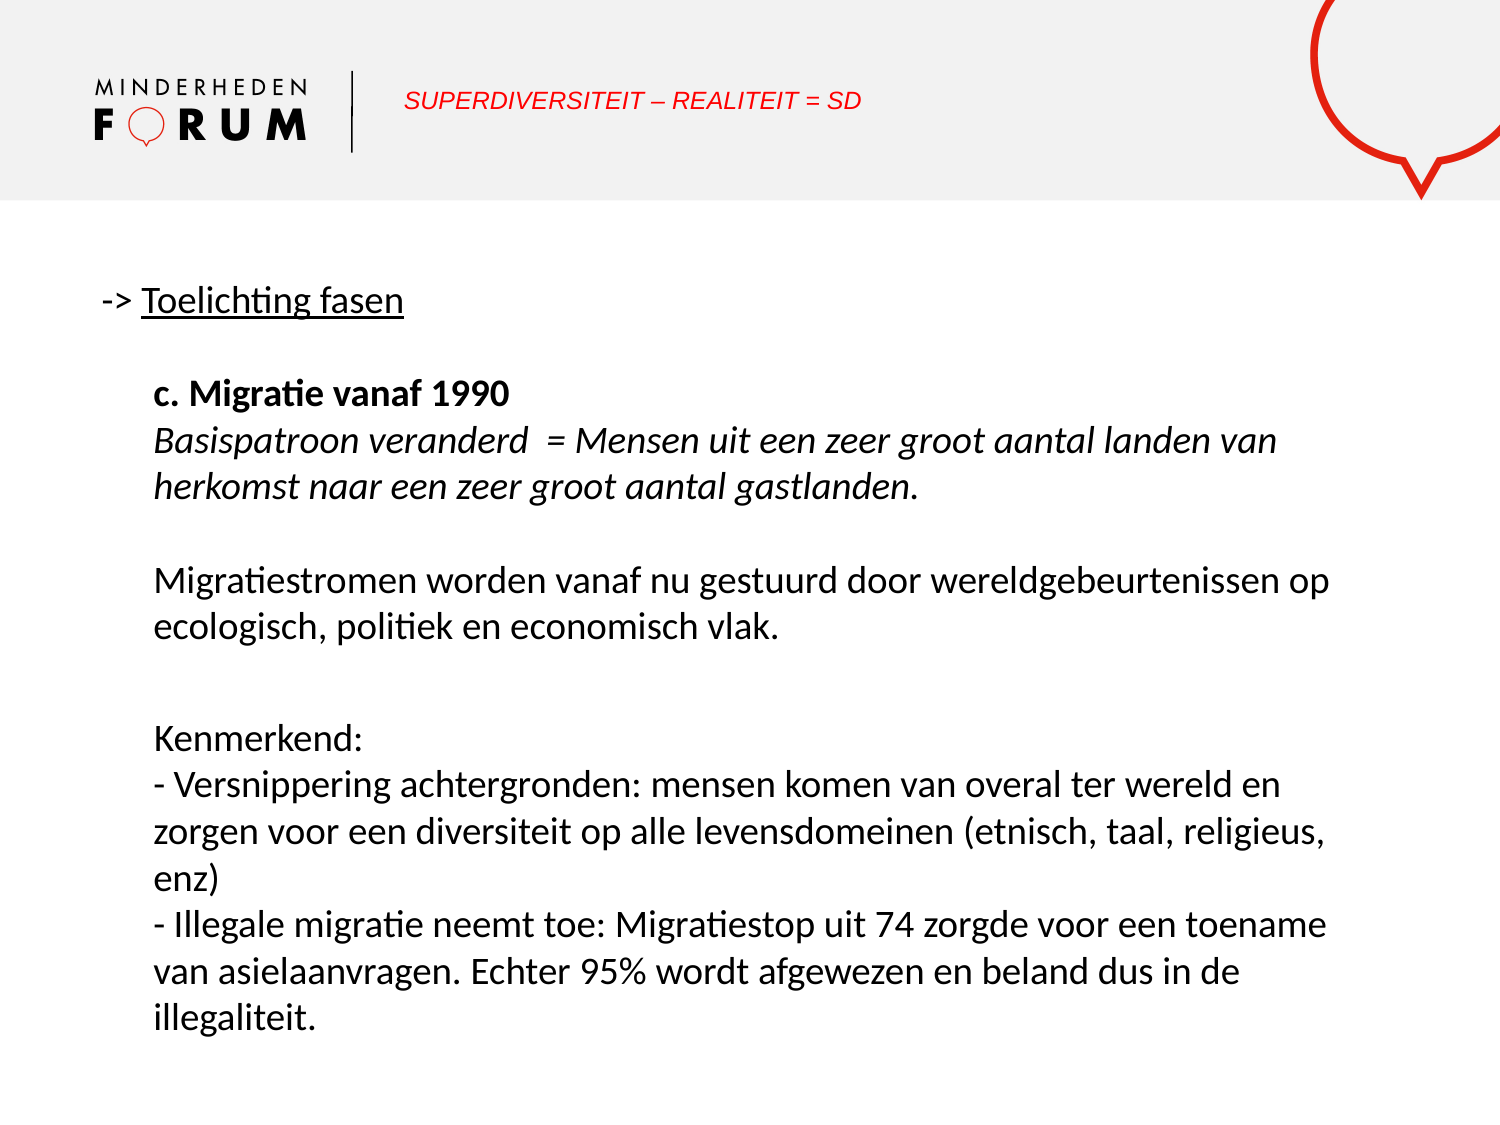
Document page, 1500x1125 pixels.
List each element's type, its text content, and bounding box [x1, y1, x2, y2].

picture [0, 0, 1500, 1125]
footer SUPERDIVERSITEIT – REALITEIT = SD [388, 84, 1269, 145]
text_box -> Toelichting fasen c. Migratie vanaf 1990 Basispatroon veranderd = Mensen uit een zeer groot aantal landen van herkomst naar een zeer groot aantal gastlanden. Migratiestromen worden vanaf nu gestuurd door wereldgebeurtenissen op ecologisch, politiek en economisch vlak. Kenmerkend: - Versnippering achtergronden: mensen komen van overal ter wereld en zorgen voor een diversiteit op alle levensdomeinen (etnisch, taal, religieus, enz) - Illegale migratie neemt toe: Migratiestop uit 74 zorgde voor een toename van asielaanvragen. Echter 95% wordt afgewezen en beland dus in de illegaliteit. [86, 267, 1406, 1098]
